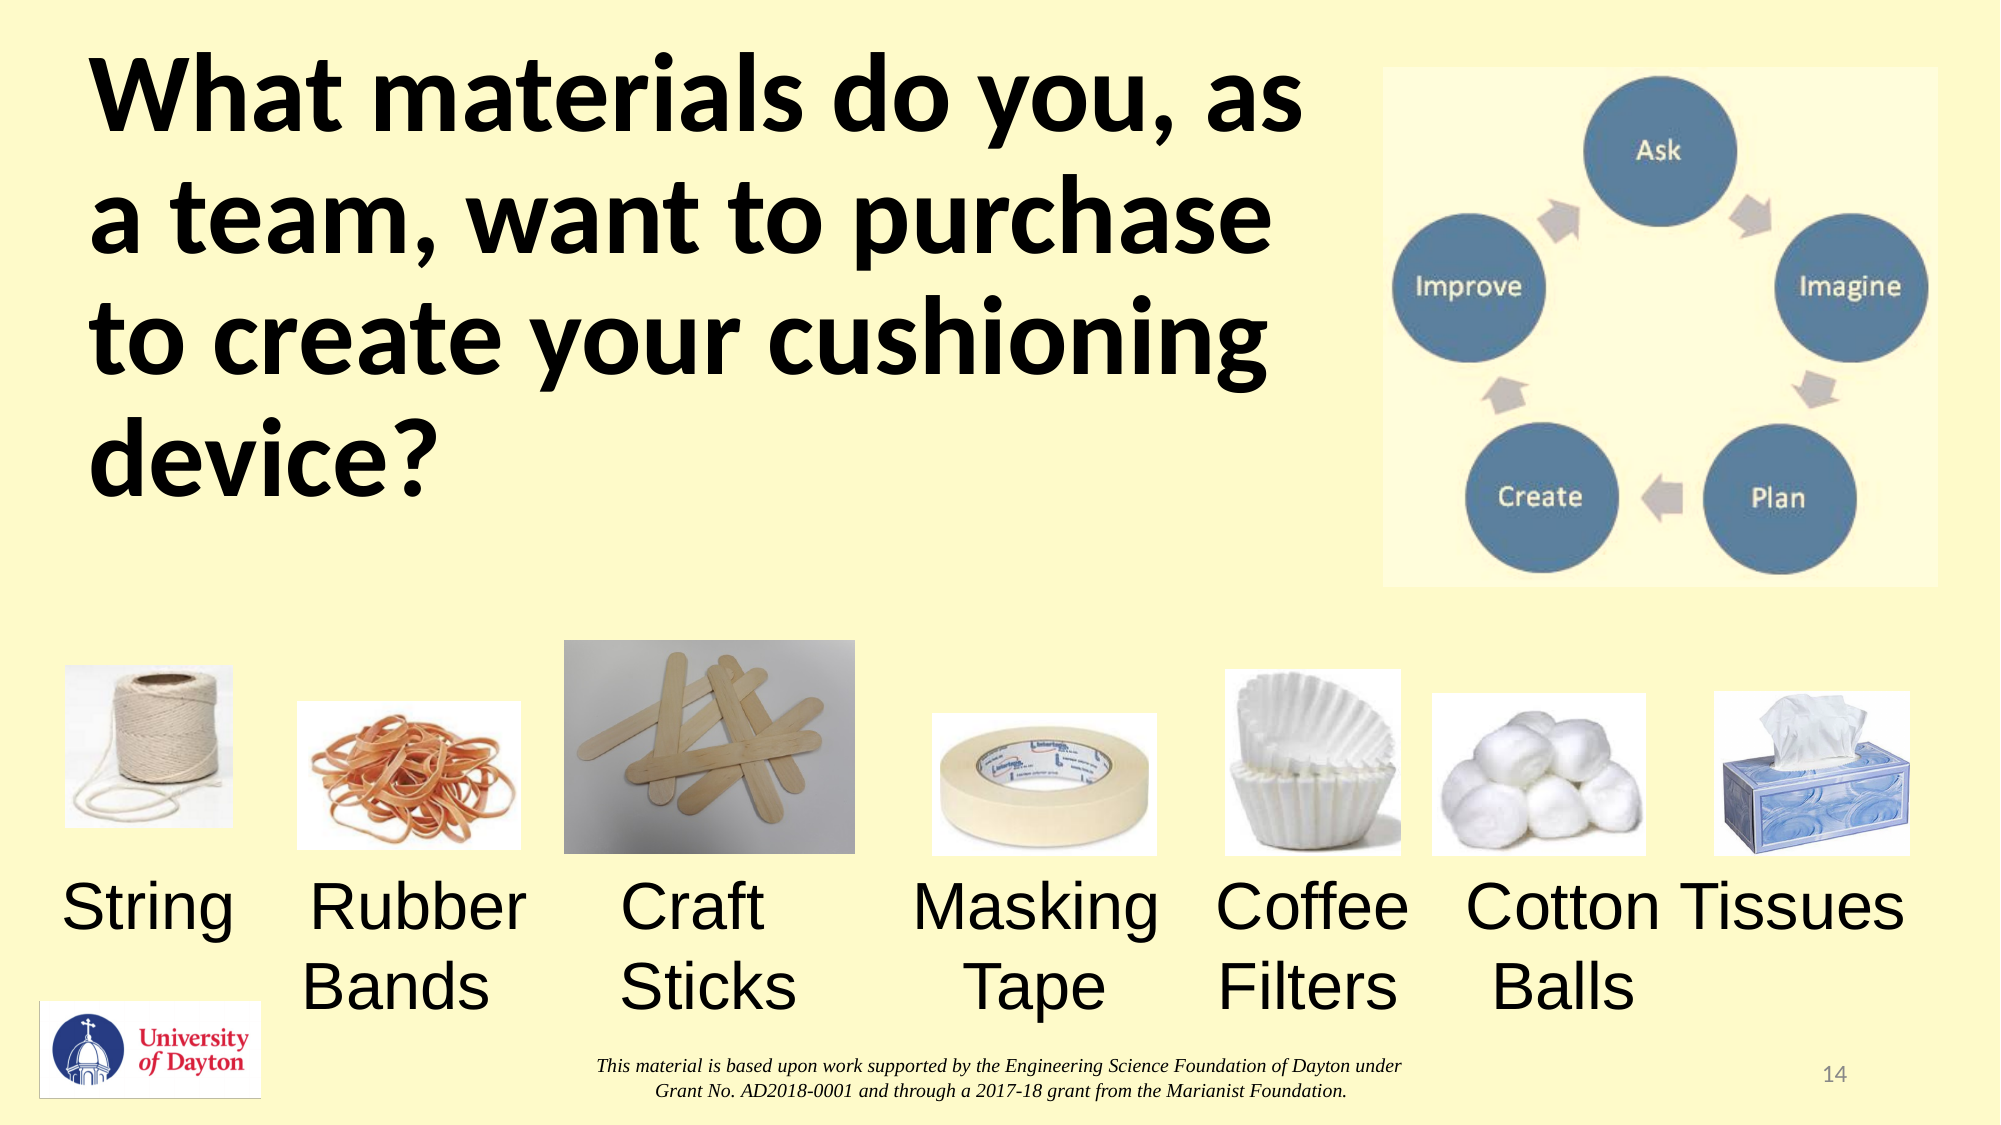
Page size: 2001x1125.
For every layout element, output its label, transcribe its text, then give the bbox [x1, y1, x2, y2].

text_box String Rubber Craft Masking Coffee Cotton Tissues Bands Sticks Tape Filters Balls [303, 855, 1938, 1032]
picture [65, 665, 233, 829]
picture [296, 700, 521, 850]
picture [1431, 692, 1647, 856]
title What materials do you, as a team, want to purchase to create your cushioning device? [73, 24, 1346, 531]
picture [564, 639, 855, 855]
picture [932, 712, 1157, 856]
picture [1225, 669, 1402, 856]
picture [1383, 67, 1938, 588]
picture [0, 855, 301, 1125]
picture [1713, 690, 1910, 856]
